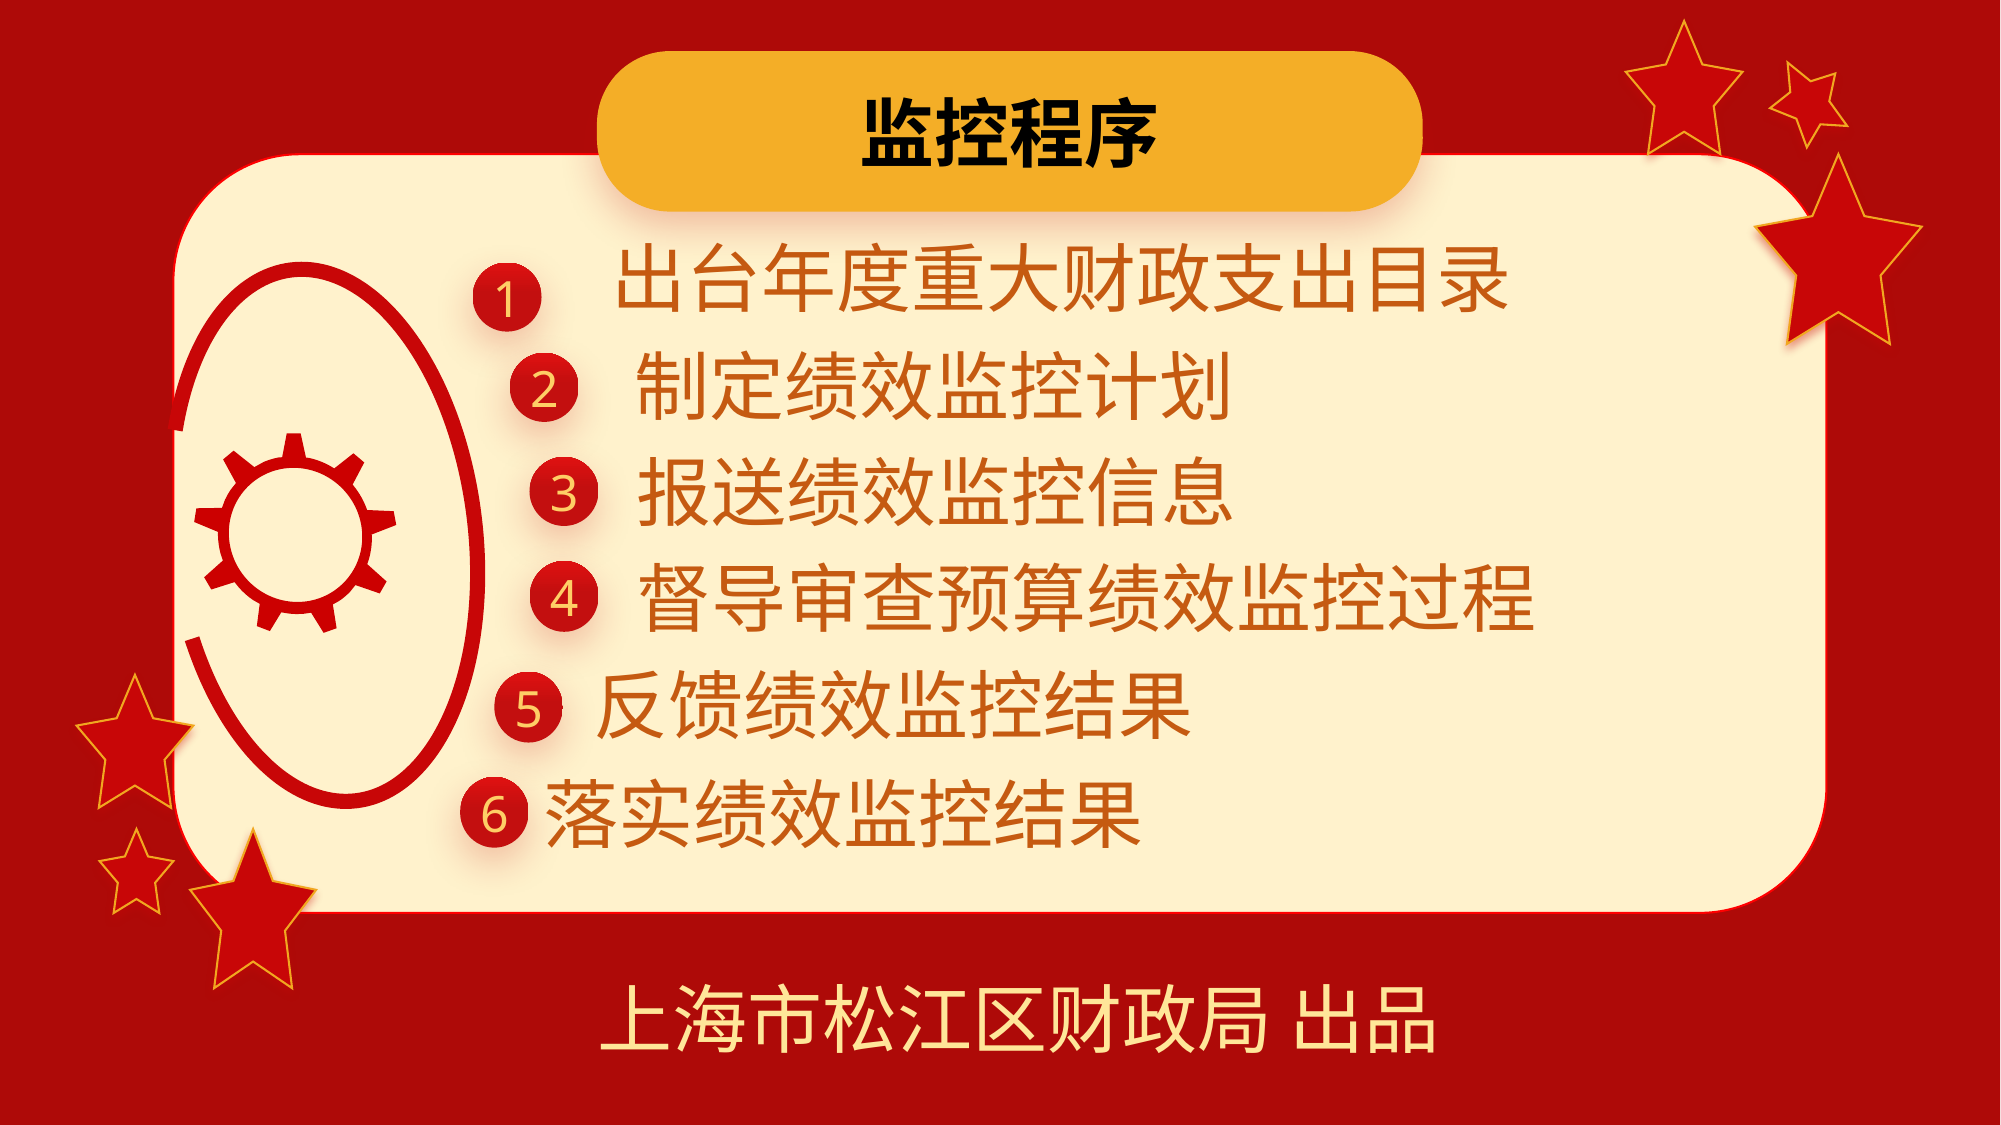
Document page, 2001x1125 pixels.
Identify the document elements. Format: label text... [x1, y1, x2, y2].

text_box 上海市松江区财政局 出品 [509, 989, 1528, 1125]
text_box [460, 262, 1651, 866]
picture [0, 0, 2001, 1125]
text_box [76, 20, 1922, 989]
